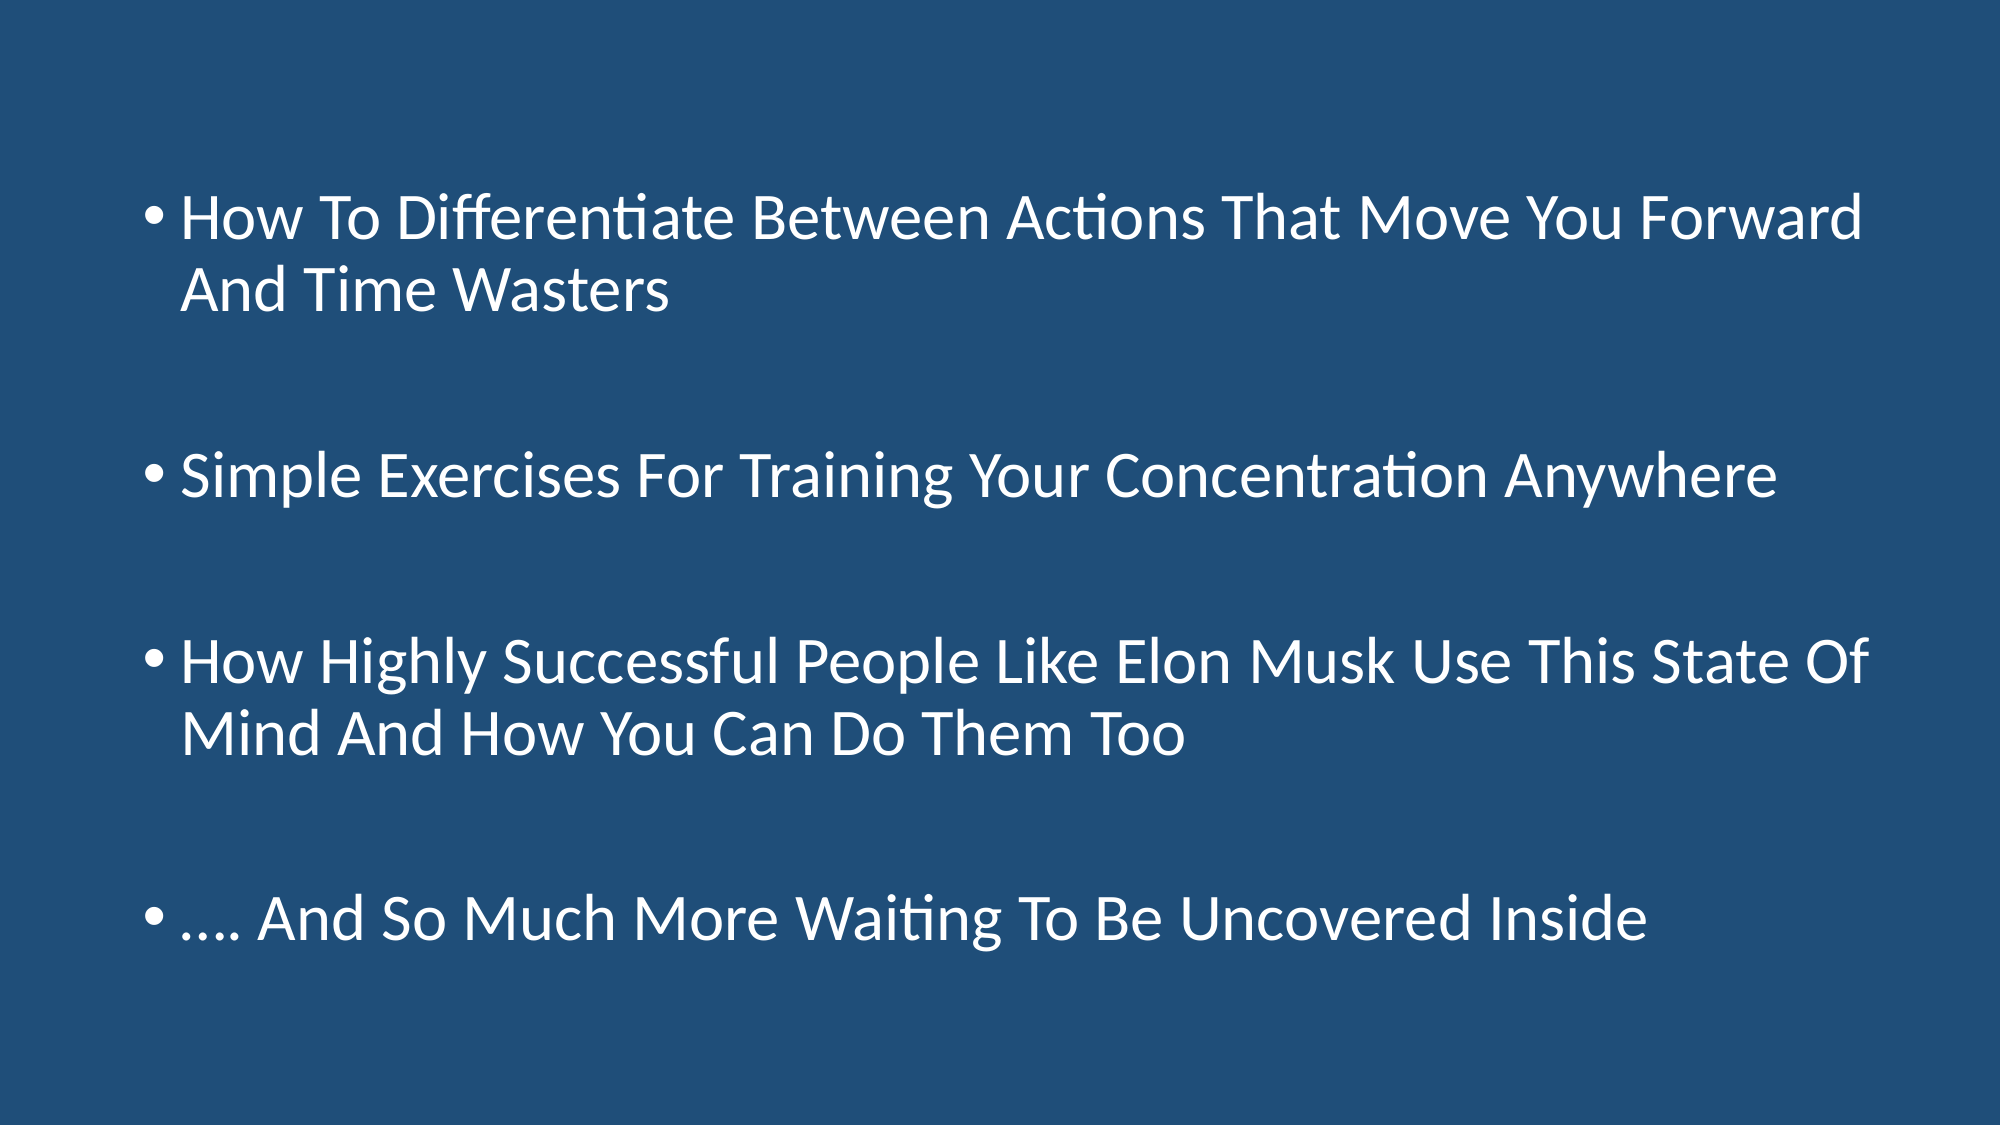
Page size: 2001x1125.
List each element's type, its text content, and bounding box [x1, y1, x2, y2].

list How To Differentiate Between Actions That Move You Forward And Time Wasters Simple Exercises For Training Your Concentration Anywhere How Highly Successful People Like Elon Musk Use This State Of Mind And How You Can Do Them Too …. And So Much More Waiting To Be Uncovered Inside [127, 174, 1887, 939]
